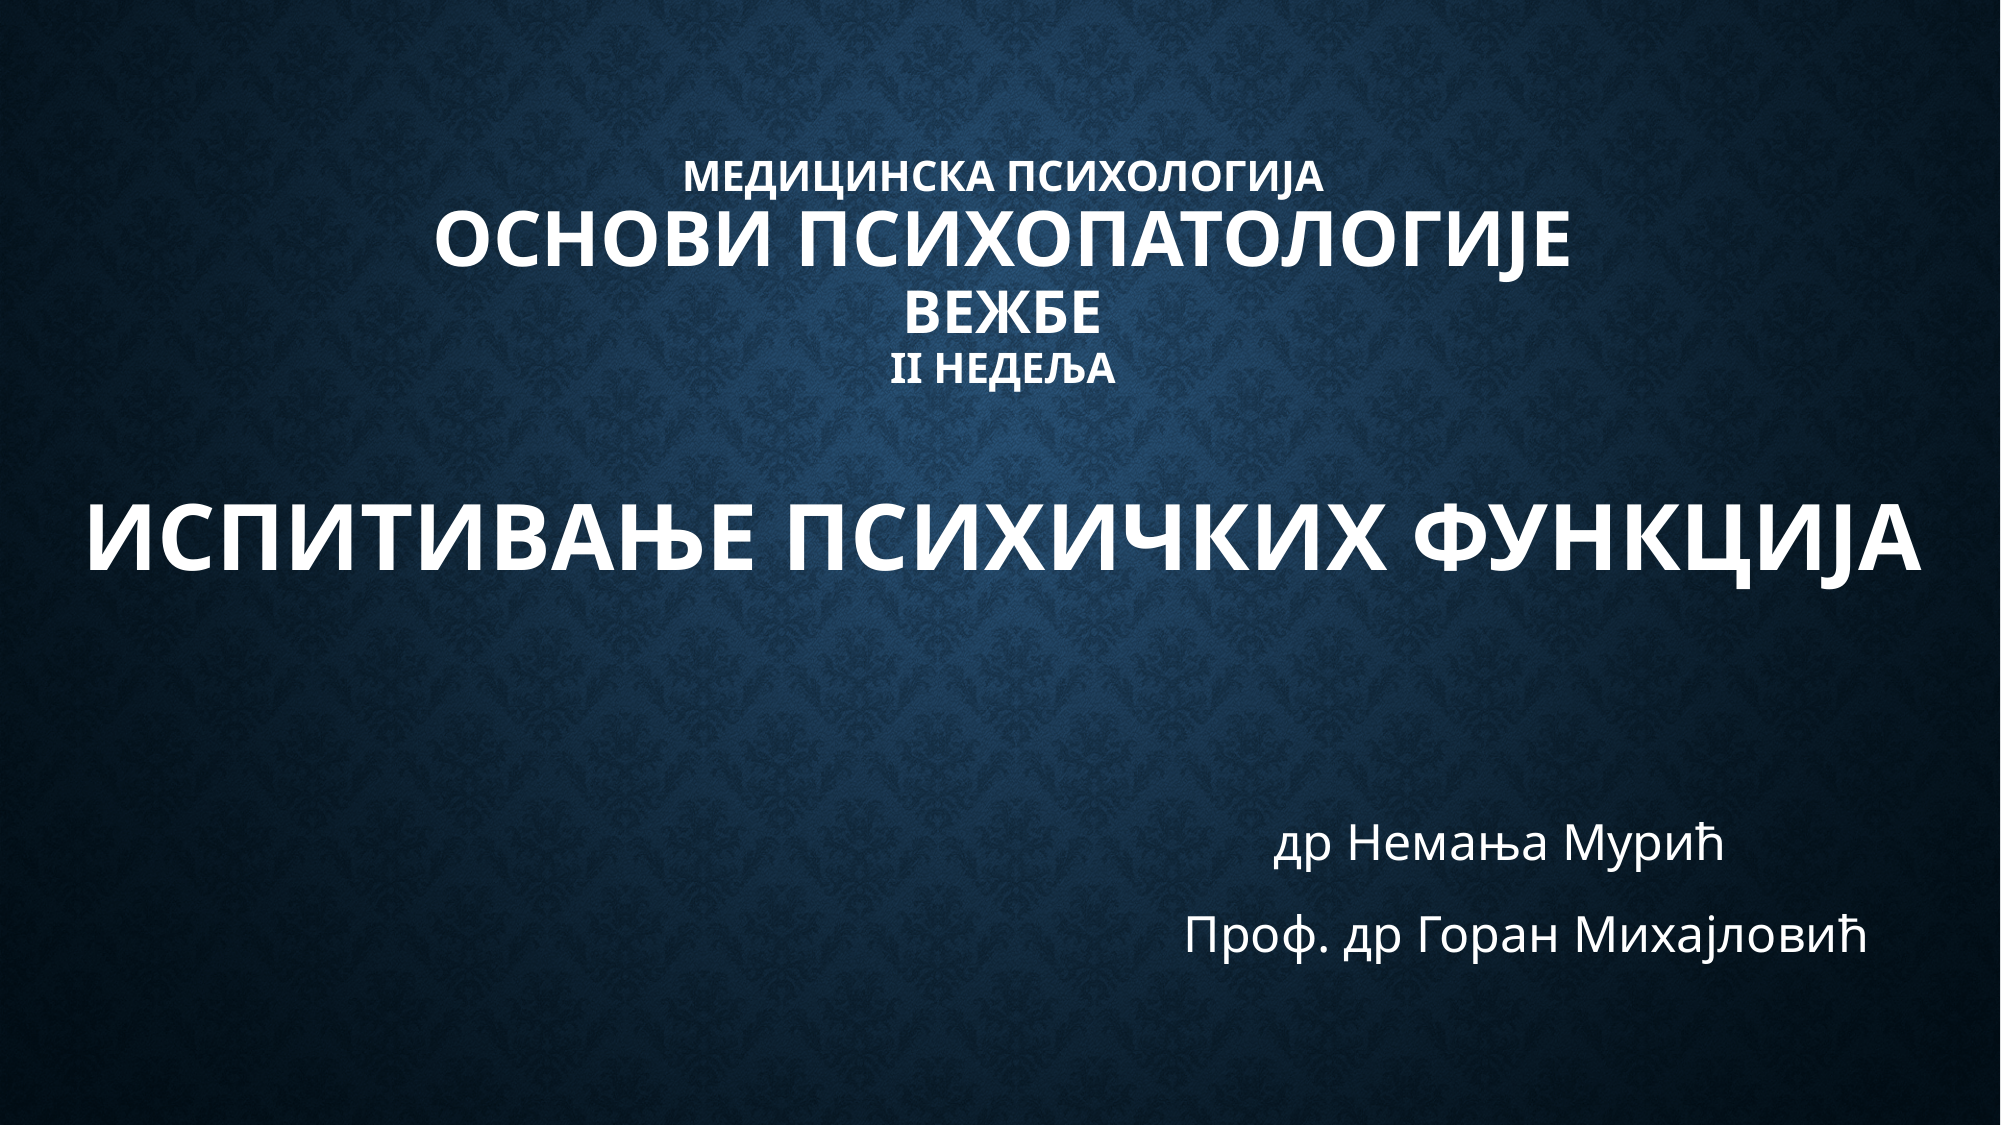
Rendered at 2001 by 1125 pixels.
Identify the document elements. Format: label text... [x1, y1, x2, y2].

title Медицинска Психологија Основи психопатологије вежбе II НЕДЕЉА Испитивање психичких функција [61, 70, 1945, 599]
subtitle др Немања Мурић Проф. др Горан Михајловић [1057, 790, 1945, 1077]
